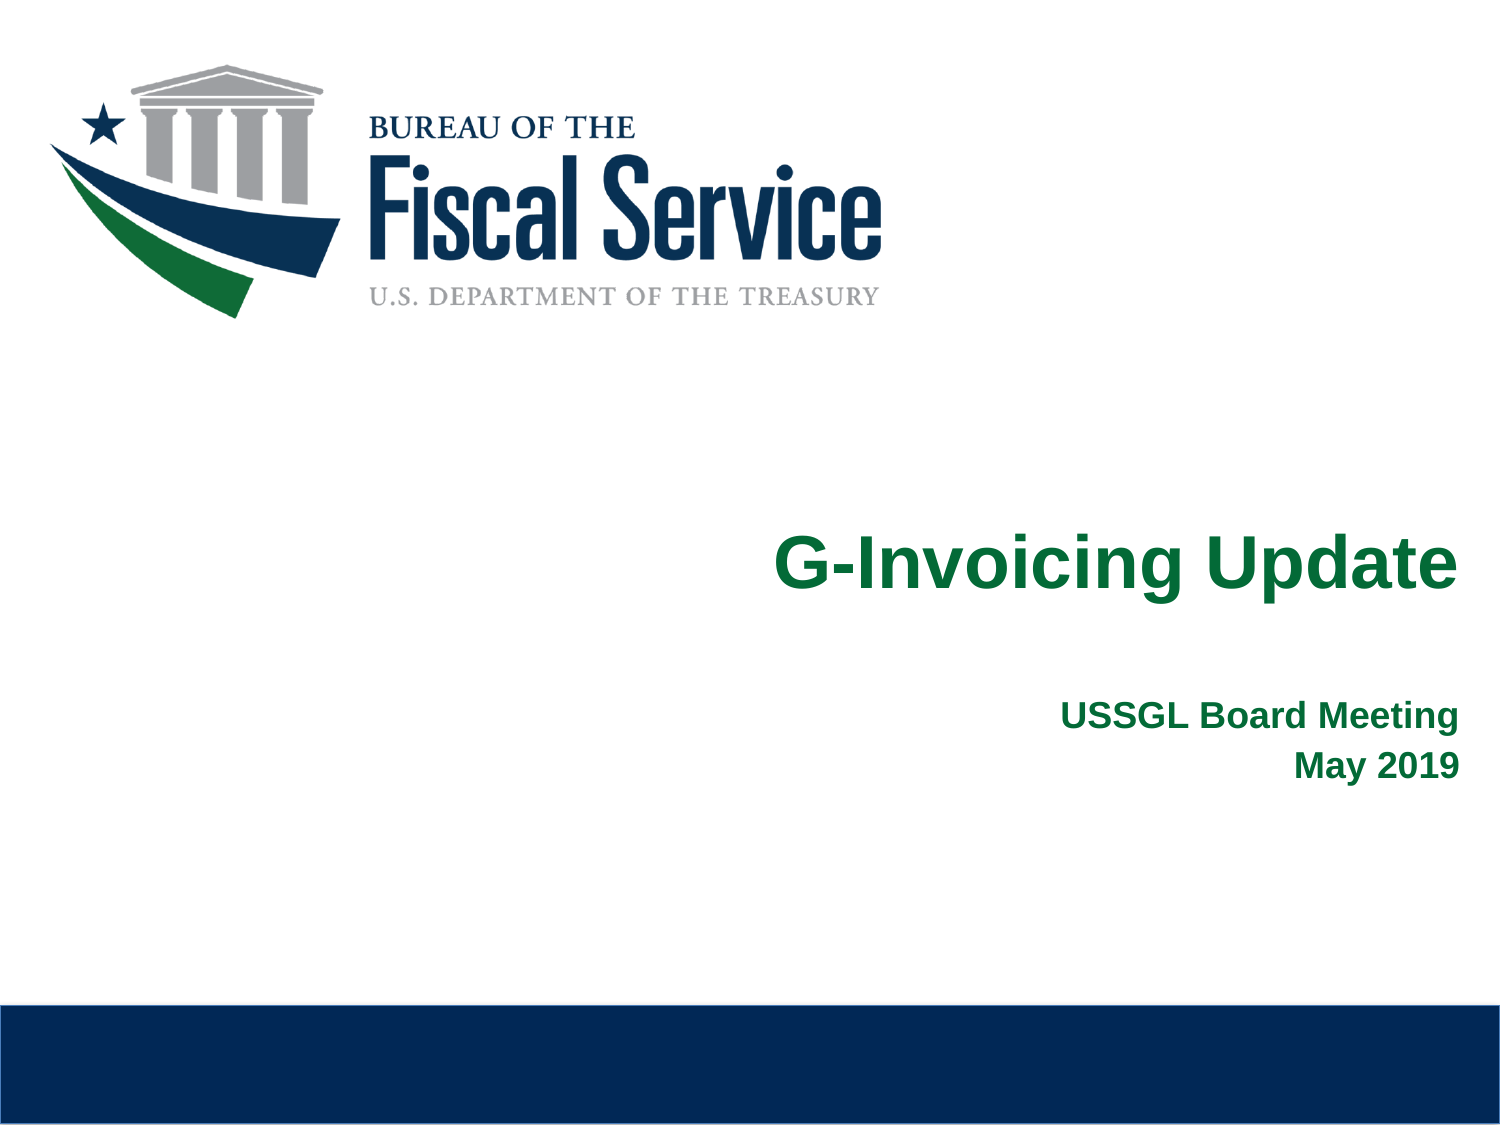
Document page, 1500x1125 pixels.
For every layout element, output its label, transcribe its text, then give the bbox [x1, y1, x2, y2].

picture [37, 56, 893, 327]
text_box G-Invoicing Update [18, 437, 1475, 688]
text_box USSGL Board Meeting May 2019 [114, 687, 1475, 869]
